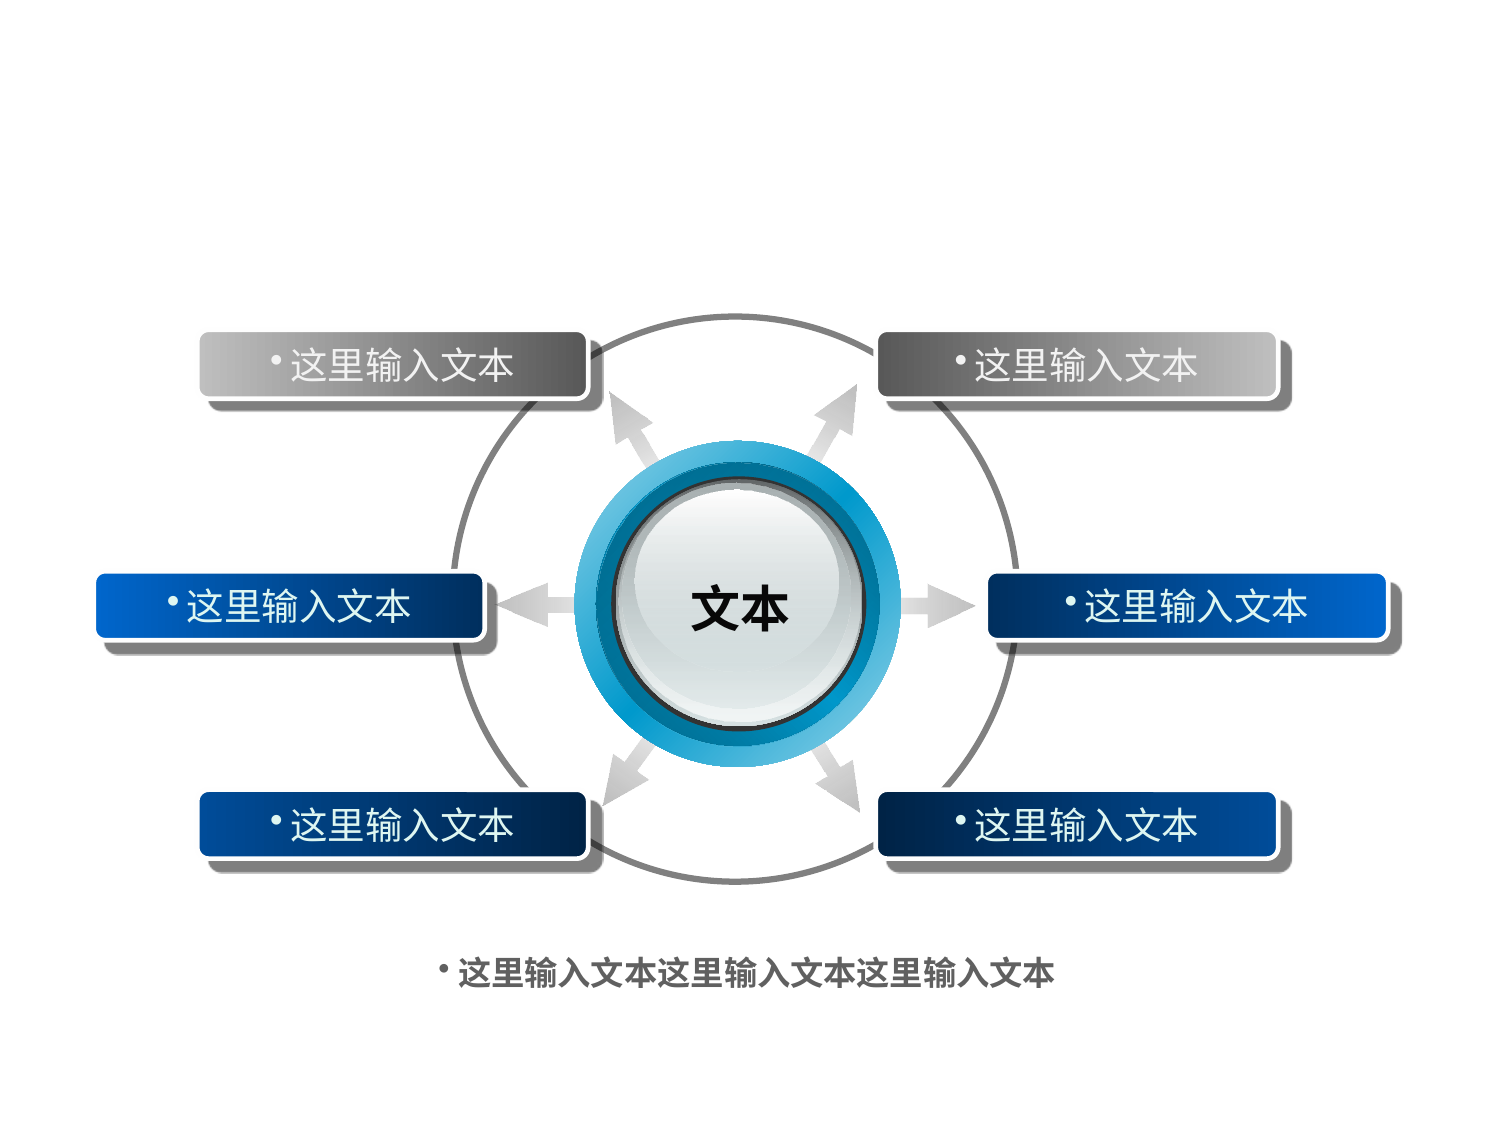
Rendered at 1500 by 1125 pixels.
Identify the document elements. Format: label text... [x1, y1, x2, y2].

text_box 这里输入文本 [1022, 571, 1389, 641]
text_box 这里输入文本这里输入文本这里输入文本 [293, 944, 1202, 1000]
text_box 这里输入文本 [1022, 329, 1279, 399]
text_box 这里输入文本 [1022, 789, 1279, 859]
text_box 这里输入文本 [197, 329, 447, 399]
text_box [452, 316, 1018, 882]
text_box 这里输入文本 [197, 789, 447, 859]
text_box 这里输入文本 [93, 571, 447, 641]
